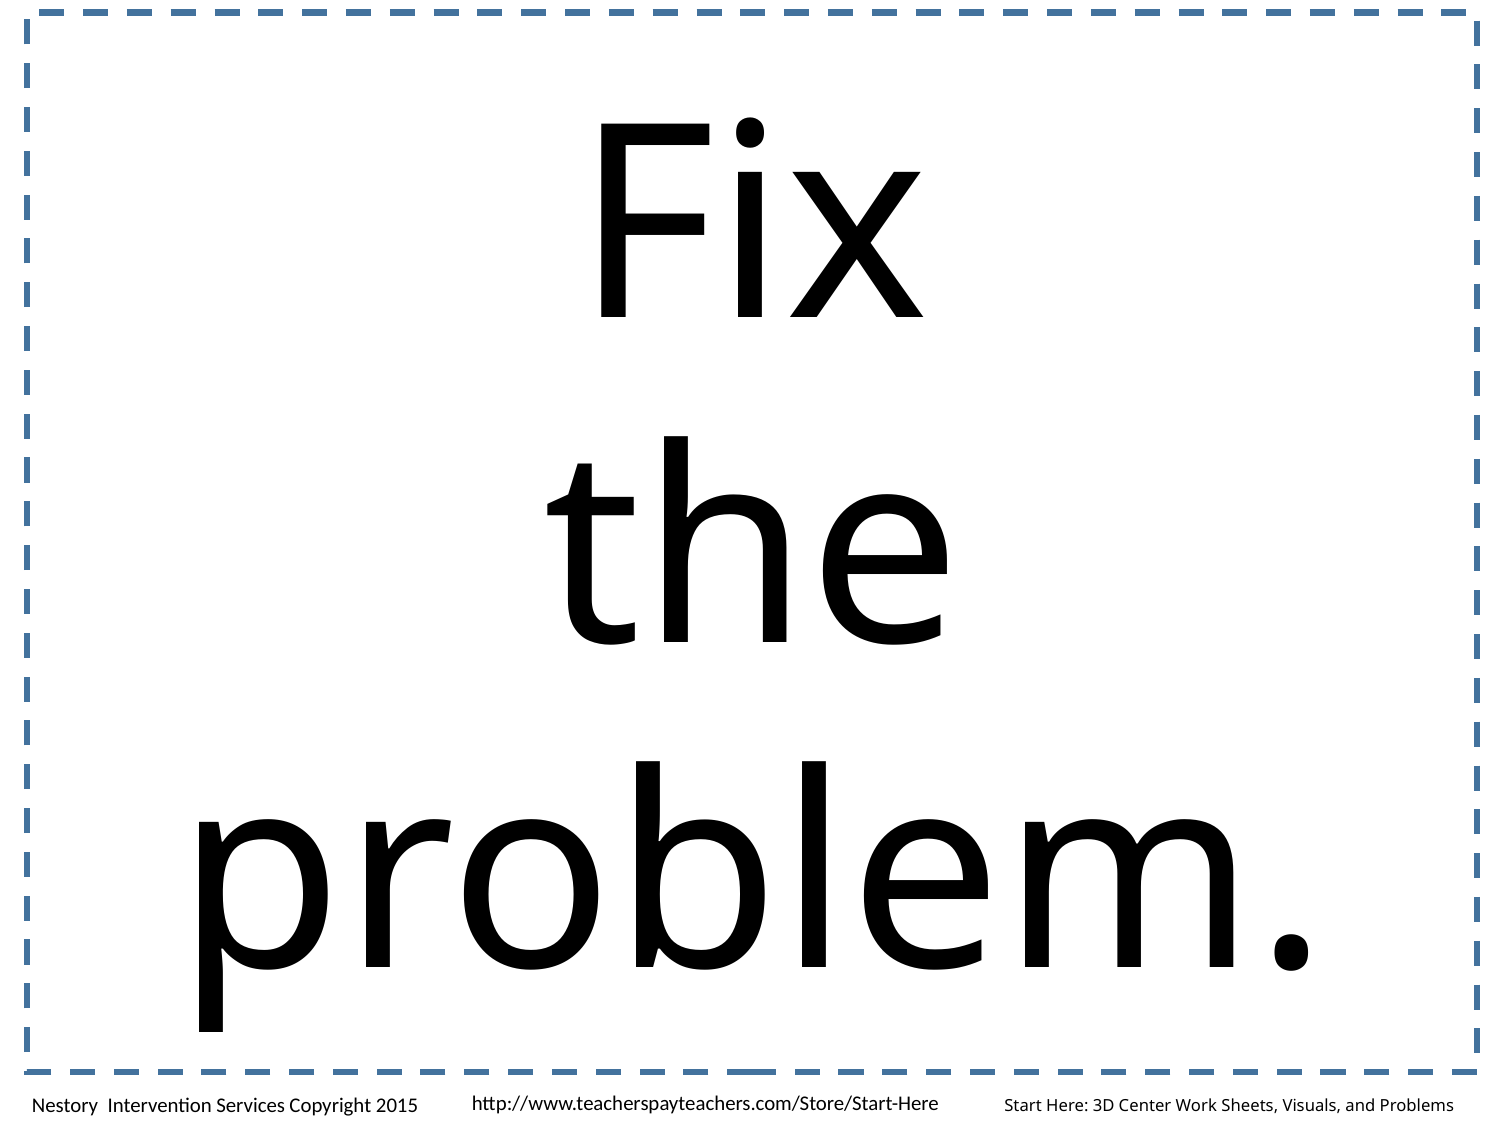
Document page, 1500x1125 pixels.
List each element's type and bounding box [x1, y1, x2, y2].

text_box [26, 11, 1478, 1067]
text_box [13, 1067, 1500, 1125]
